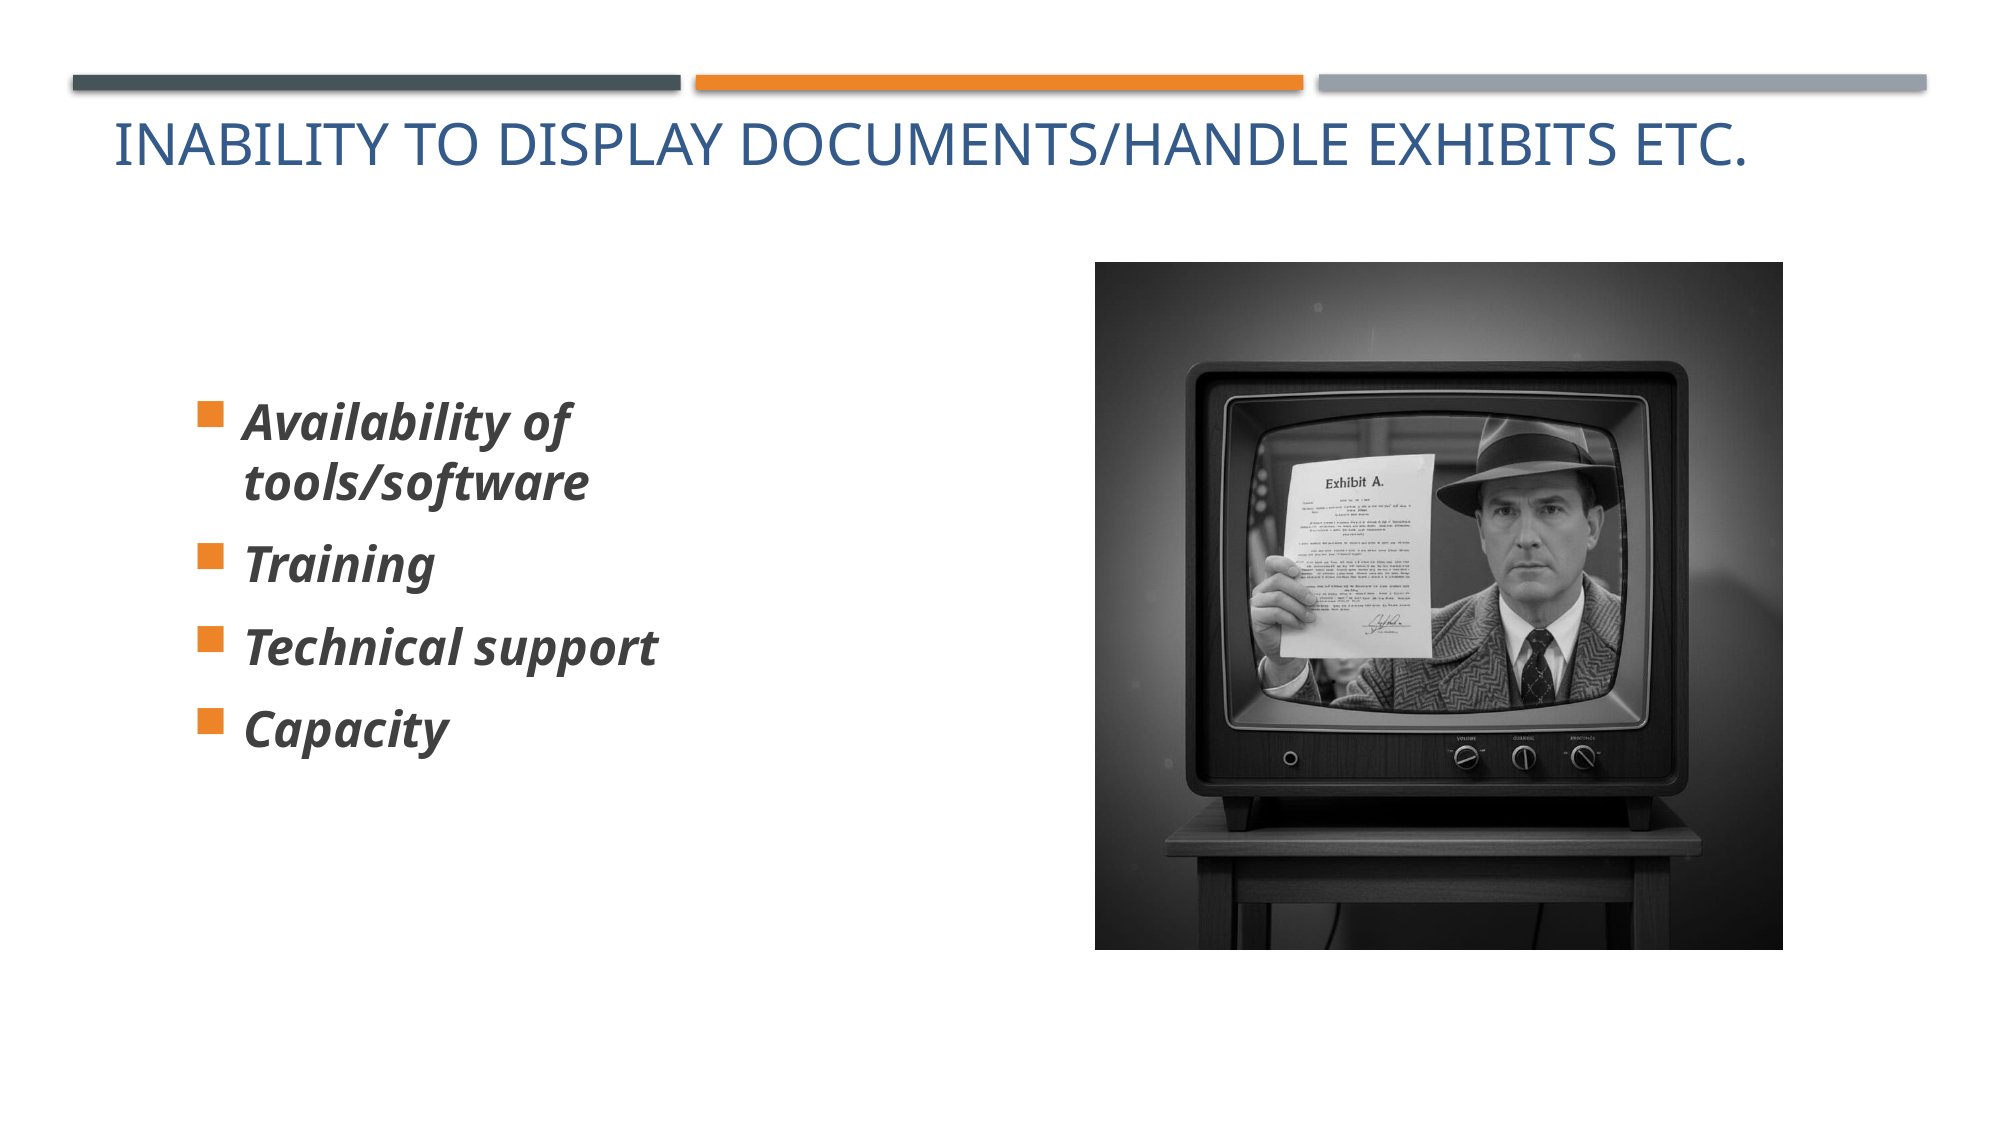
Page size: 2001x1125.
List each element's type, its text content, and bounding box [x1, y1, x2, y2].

title Inability to display documents/handle exhibits etc. [99, 99, 1900, 233]
list Availability of tools/software Training Technical support Capacity [124, 306, 875, 906]
picture [1094, 261, 1783, 951]
